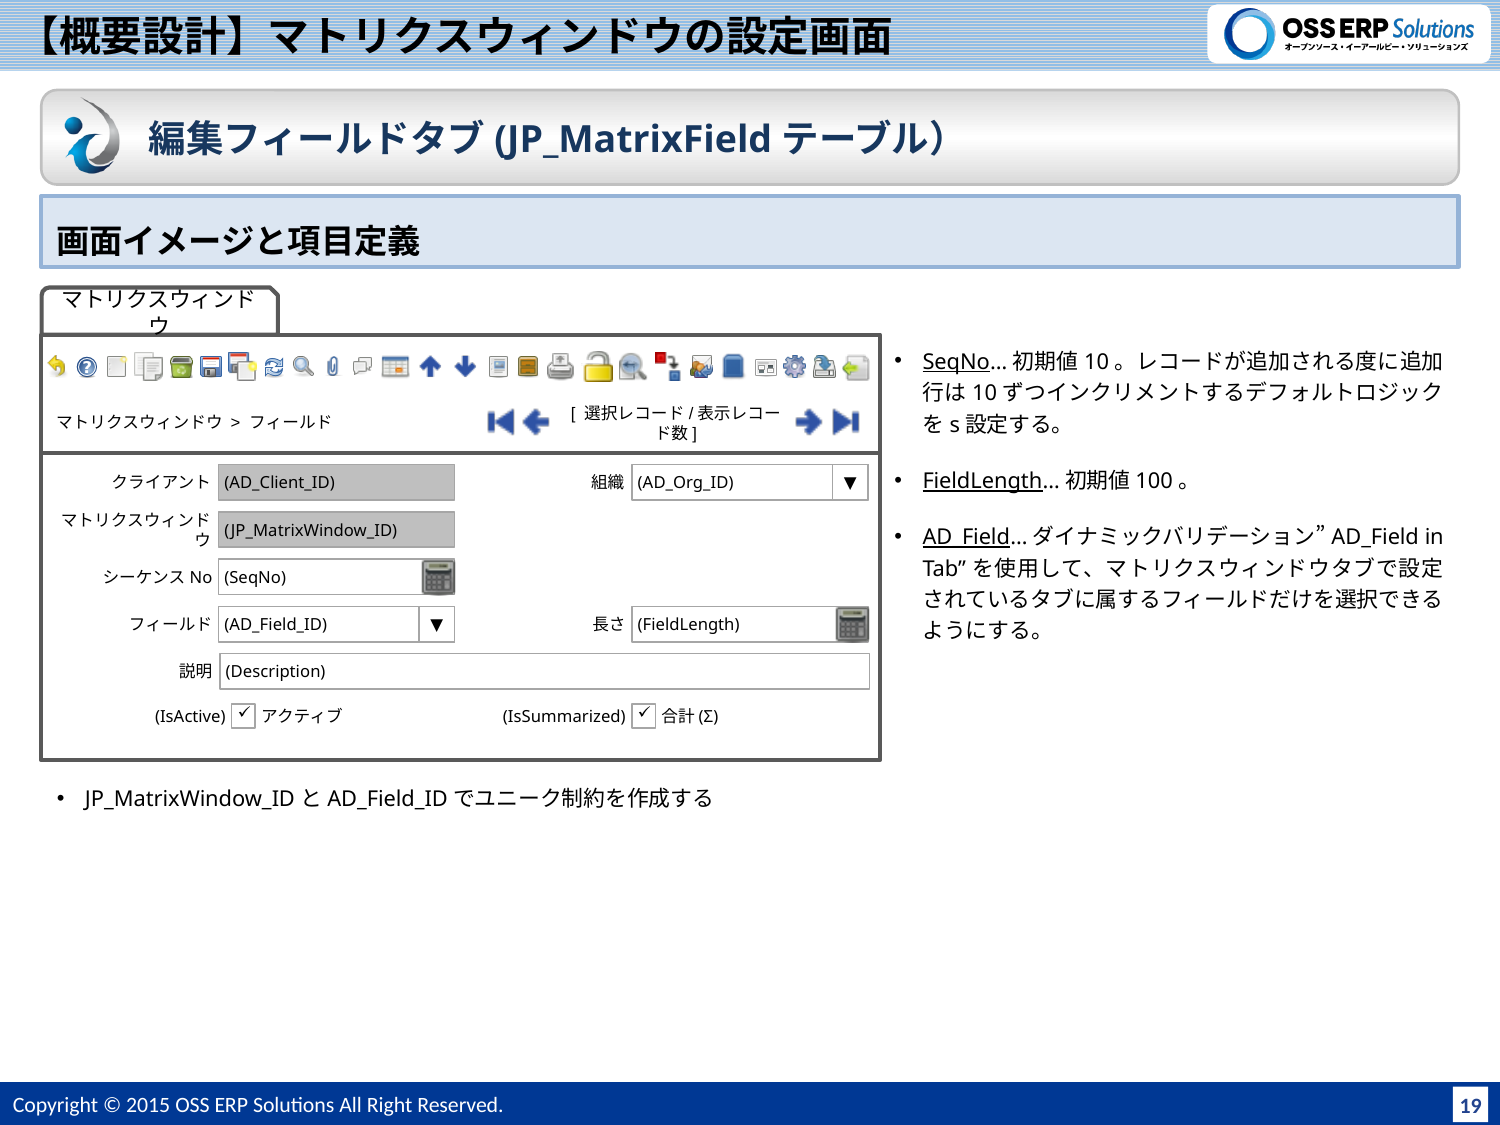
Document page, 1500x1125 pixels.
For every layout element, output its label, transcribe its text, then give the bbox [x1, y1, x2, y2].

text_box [46, 351, 874, 382]
text_box (AD_Client_ID) [219, 462, 451, 502]
text_box [39, 451, 878, 762]
text_box (AD_Org_ID) [633, 462, 830, 502]
picture [1353, 8, 1474, 60]
picture [786, 399, 870, 447]
text_box [39, 333, 878, 451]
text_box フィールド [0, 604, 220, 644]
text_box (Description) [220, 652, 871, 691]
text_box (IsSummarized) [453, 702, 634, 730]
picture [52, 97, 125, 177]
text_box (SeqNo) [216, 557, 420, 597]
text_box (AD_Field_ID) [220, 604, 405, 644]
text_box シーケンスNo [45, 557, 220, 596]
text_box ▼ [830, 462, 870, 502]
text_box 編集フィールドタブ(JP_MatrixFieldテーブル） [41, 89, 1459, 185]
text_box (IsActive) [52, 702, 234, 730]
text_box (JP_MatrixWindow_ID) [219, 510, 457, 549]
text_box マトリクスウィンドウ [39, 285, 280, 337]
text_box 画面イメージと項目定義 [39, 194, 1461, 269]
picture [477, 399, 560, 447]
text_box マトリクスウィンドウ > フィールド [41, 403, 390, 441]
text_box [634, 702, 657, 730]
text_box [ 選択レコード/表示レコード数] [563, 403, 782, 443]
text_box 組織 [451, 462, 633, 502]
text_box SeqNo…初期値10。レコードが追加される度に追加行は10ずつインクリメントするデフォルトロジックをs設定する。 FieldLength…初期値100。 AD_Field…ダイナミックバリデーション”AD_Field in Tab”を使用して、マトリクスウィンドウタブで設定されているタブに属するフィールドだけを選択できるようにする。 [878, 333, 1461, 770]
picture [833, 606, 871, 644]
text_box 合計(Σ) [657, 702, 835, 730]
picture [419, 558, 457, 597]
text_box [234, 702, 257, 730]
text_box JP_MatrixWindow_IDとAD_Field_IDでユニーク制約を作成する [40, 770, 1461, 939]
text_box 説明 [39, 652, 220, 691]
text_box マトリクスウィンドウ [38, 510, 219, 549]
text_box アクティブ [257, 702, 434, 730]
title 【概要設計】マトリクスウィンドウの設定画面 [2, 0, 1353, 70]
text_box (FieldLength) [634, 604, 834, 644]
text_box クライアント [38, 462, 219, 502]
text_box 長さ [405, 604, 634, 644]
